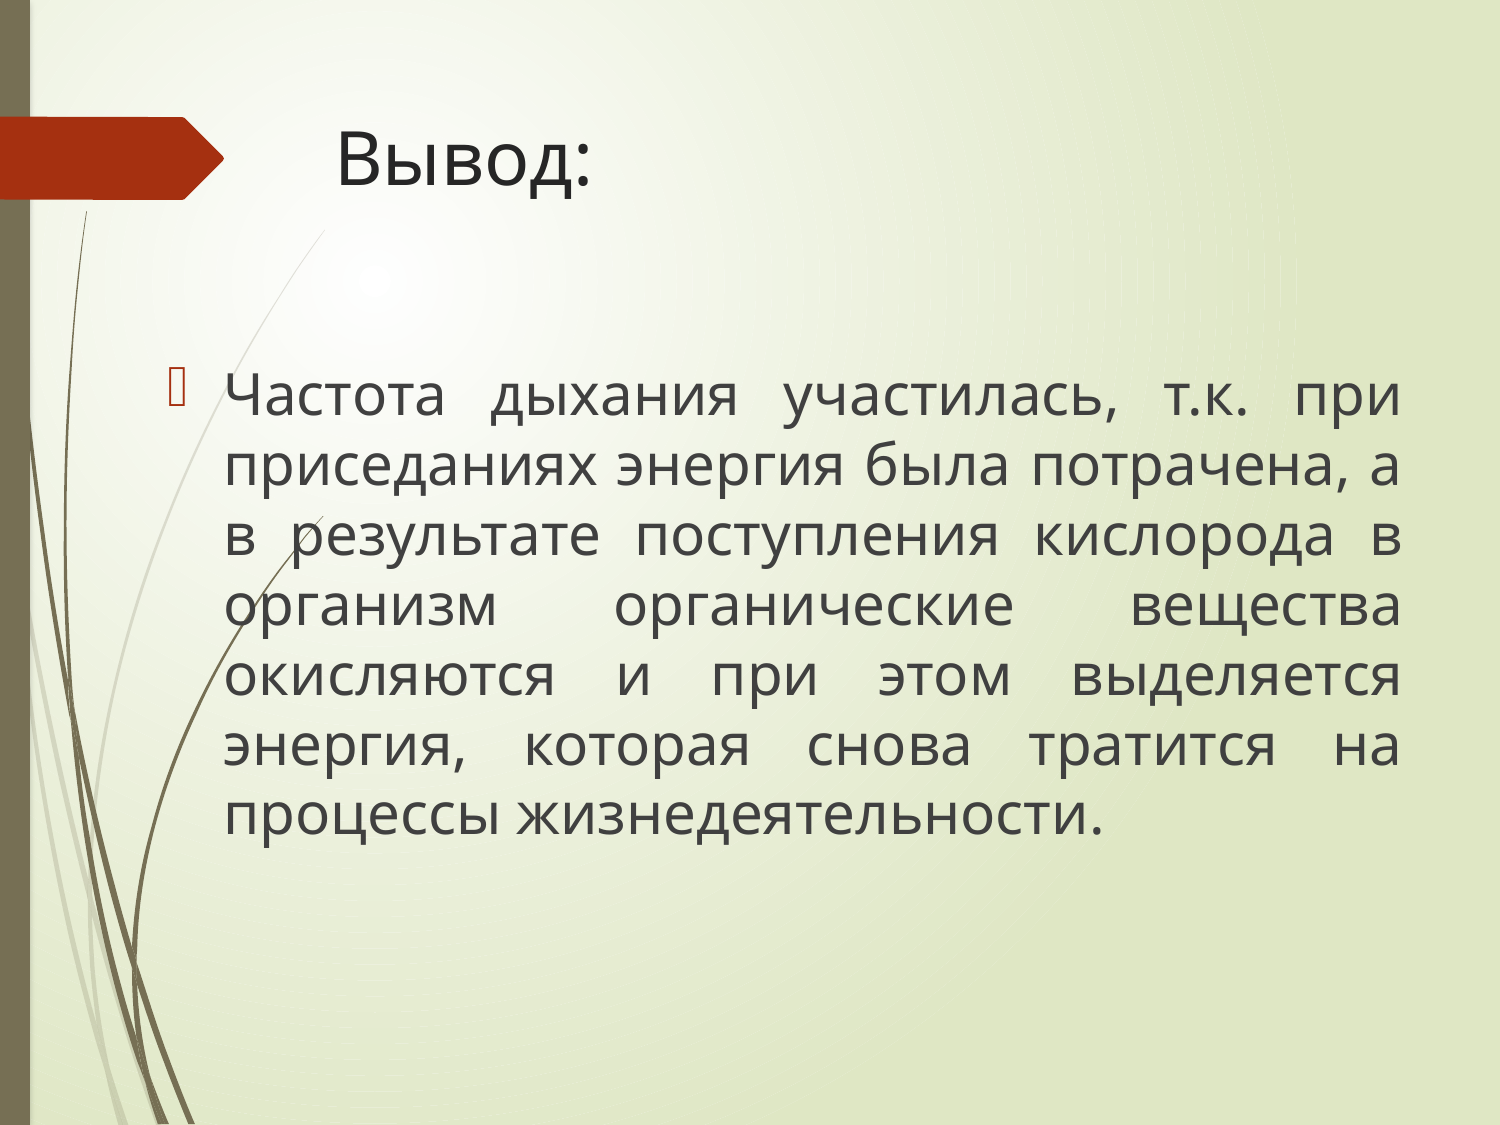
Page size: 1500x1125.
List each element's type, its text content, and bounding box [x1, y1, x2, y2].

title Вывод: [319, 102, 1400, 313]
list Частота дыхания участилась, т.к. при приседаниях энергия была потрачена, а в результате поступления кислорода в организм органические вещества окисляются и при этом выделяется энергия, которая снова тратится на процессы жизнедеятельности. [152, 350, 1418, 970]
